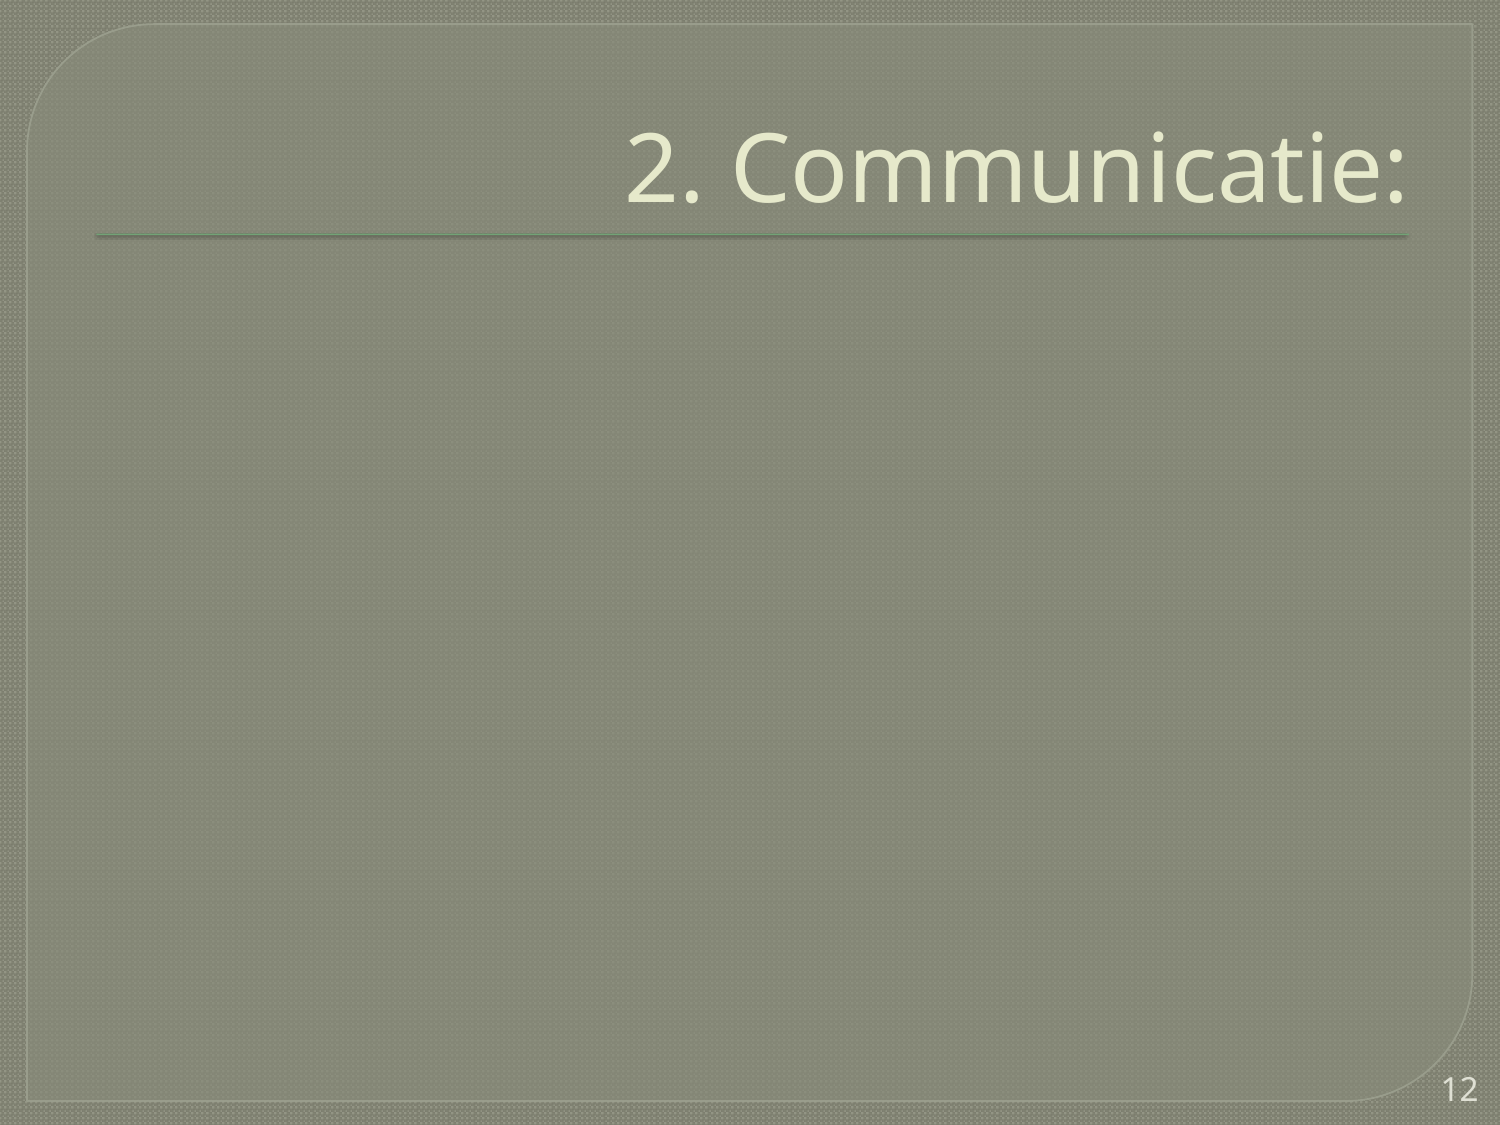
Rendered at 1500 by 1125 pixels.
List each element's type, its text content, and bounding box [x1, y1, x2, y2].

title 2. Communicatie: [75, 41, 1425, 230]
slide_number 12 [1417, 1068, 1494, 1114]
